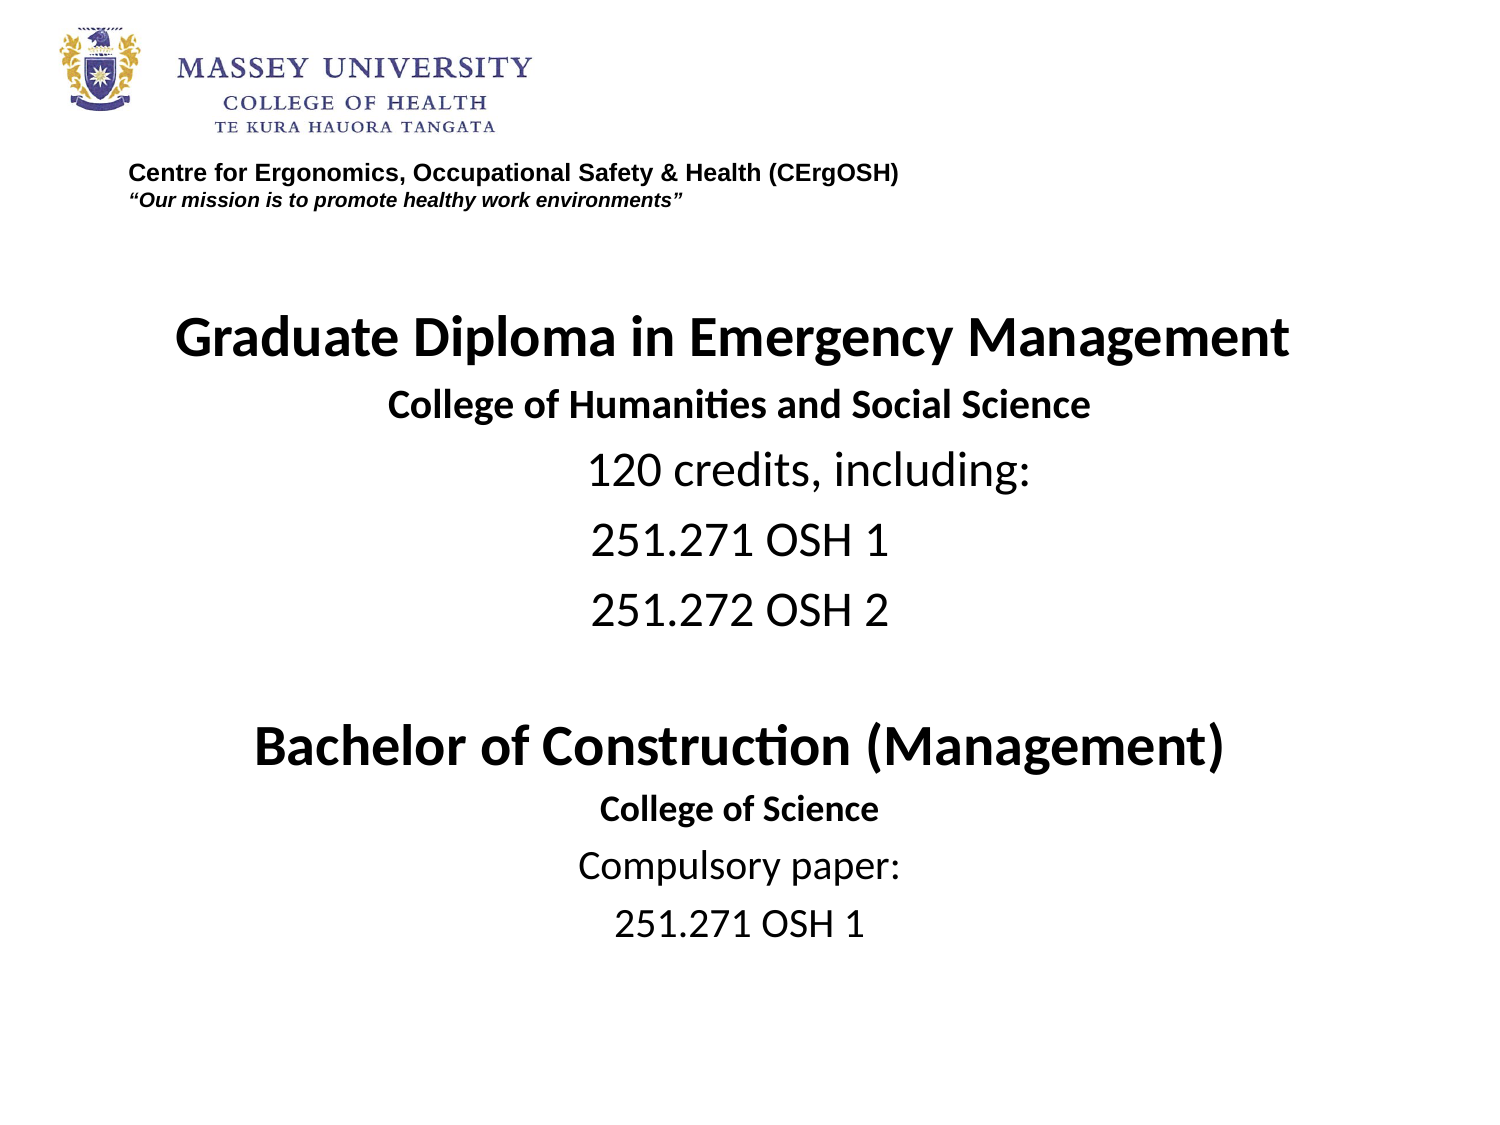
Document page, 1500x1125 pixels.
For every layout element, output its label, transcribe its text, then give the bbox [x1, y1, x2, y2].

list Graduate Diploma in Emergency Management College of Humanities and Social Science 120 credits, including: 251.271 OSH 1 251.272 OSH 2 Bachelor of Construction (Management) College of Science Compulsory paper: 251.271 OSH 1 [64, 290, 1415, 852]
